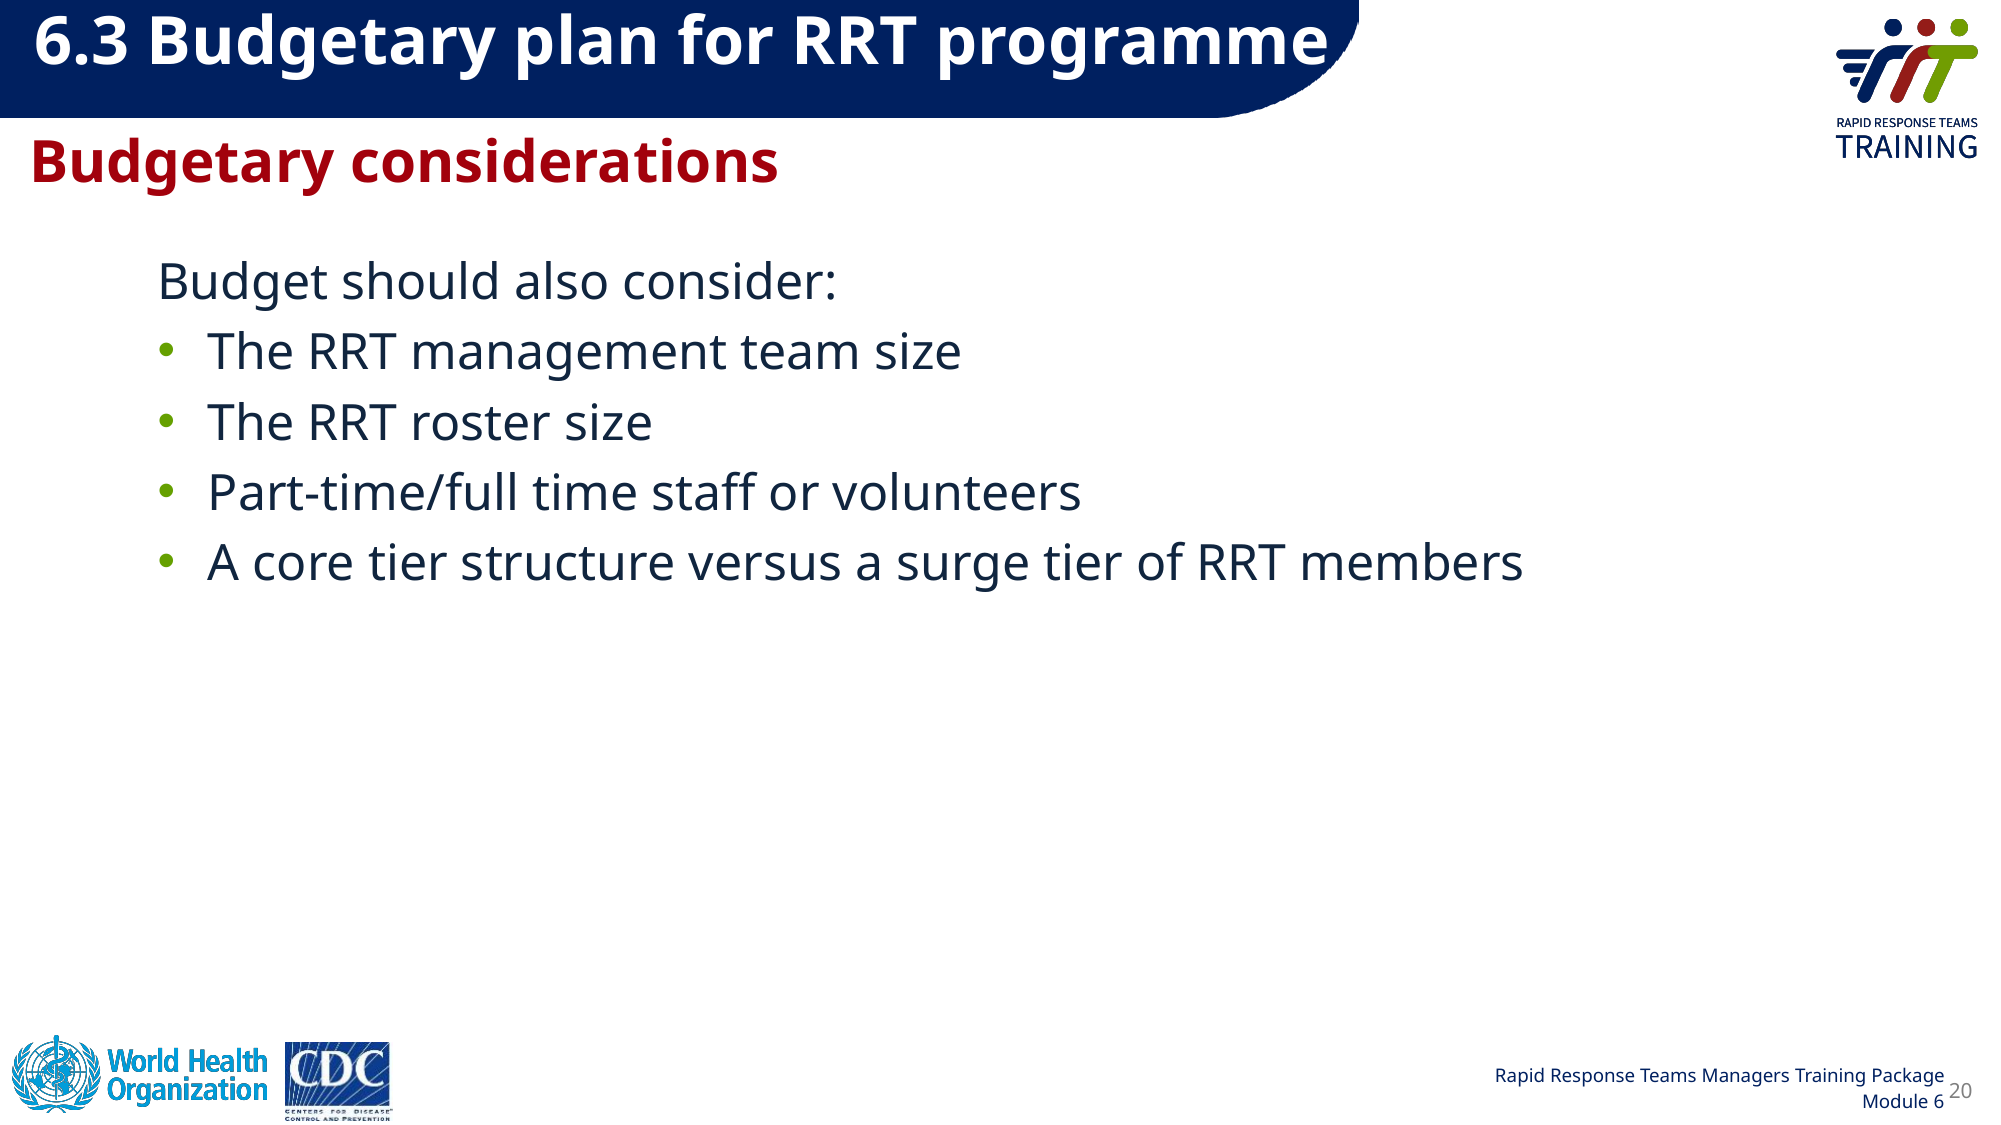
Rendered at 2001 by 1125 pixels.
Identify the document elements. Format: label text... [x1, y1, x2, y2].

picture [285, 1042, 393, 1121]
picture [40, 1062, 47, 1070]
picture [24, 1054, 36, 1087]
picture [0, 0, 1359, 118]
picture [46, 1056, 54, 1062]
slide_number 20 [1926, 1070, 1996, 1123]
picture [71, 1053, 90, 1091]
picture [34, 1054, 43, 1078]
picture [1835, 19, 1978, 167]
text_box Budgetary considerations [26, 121, 1115, 194]
picture [36, 1088, 78, 1105]
picture [30, 1083, 37, 1091]
picture [22, 1062, 26, 1077]
picture [59, 1035, 267, 1113]
text_box 6.3 Budgetary plan for RRT programme [26, 0, 1851, 103]
picture [50, 1108, 62, 1113]
list Budget should also consider: The RRT management team size The RRT roster size Part-time/full time staff or volunteers A core tier structure versus a surge tier of RRT members [143, 241, 1733, 1010]
picture [12, 1035, 54, 1068]
picture [12, 1083, 48, 1113]
